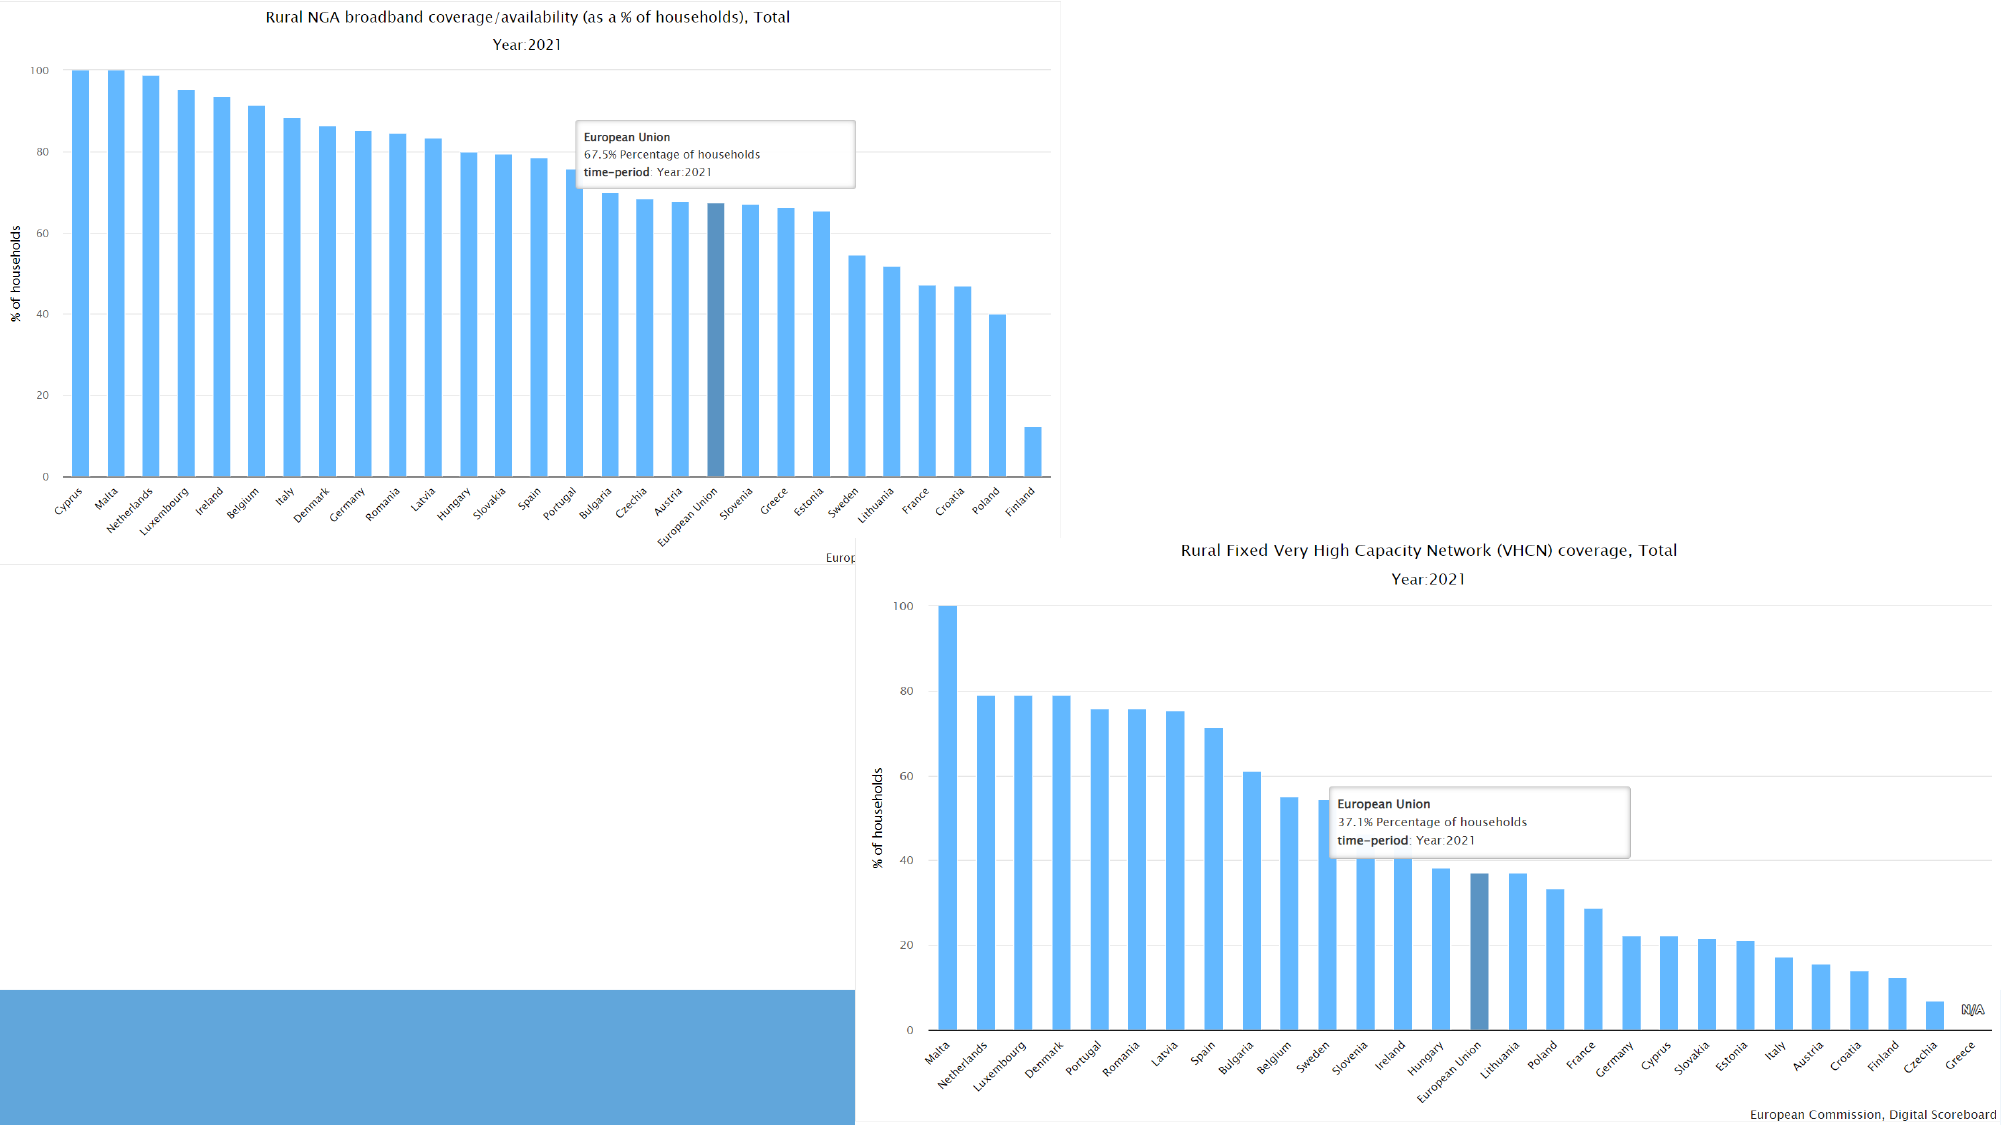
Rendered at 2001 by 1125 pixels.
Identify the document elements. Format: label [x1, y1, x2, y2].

picture [0, 0, 2001, 1125]
list [855, 538, 2000, 1125]
